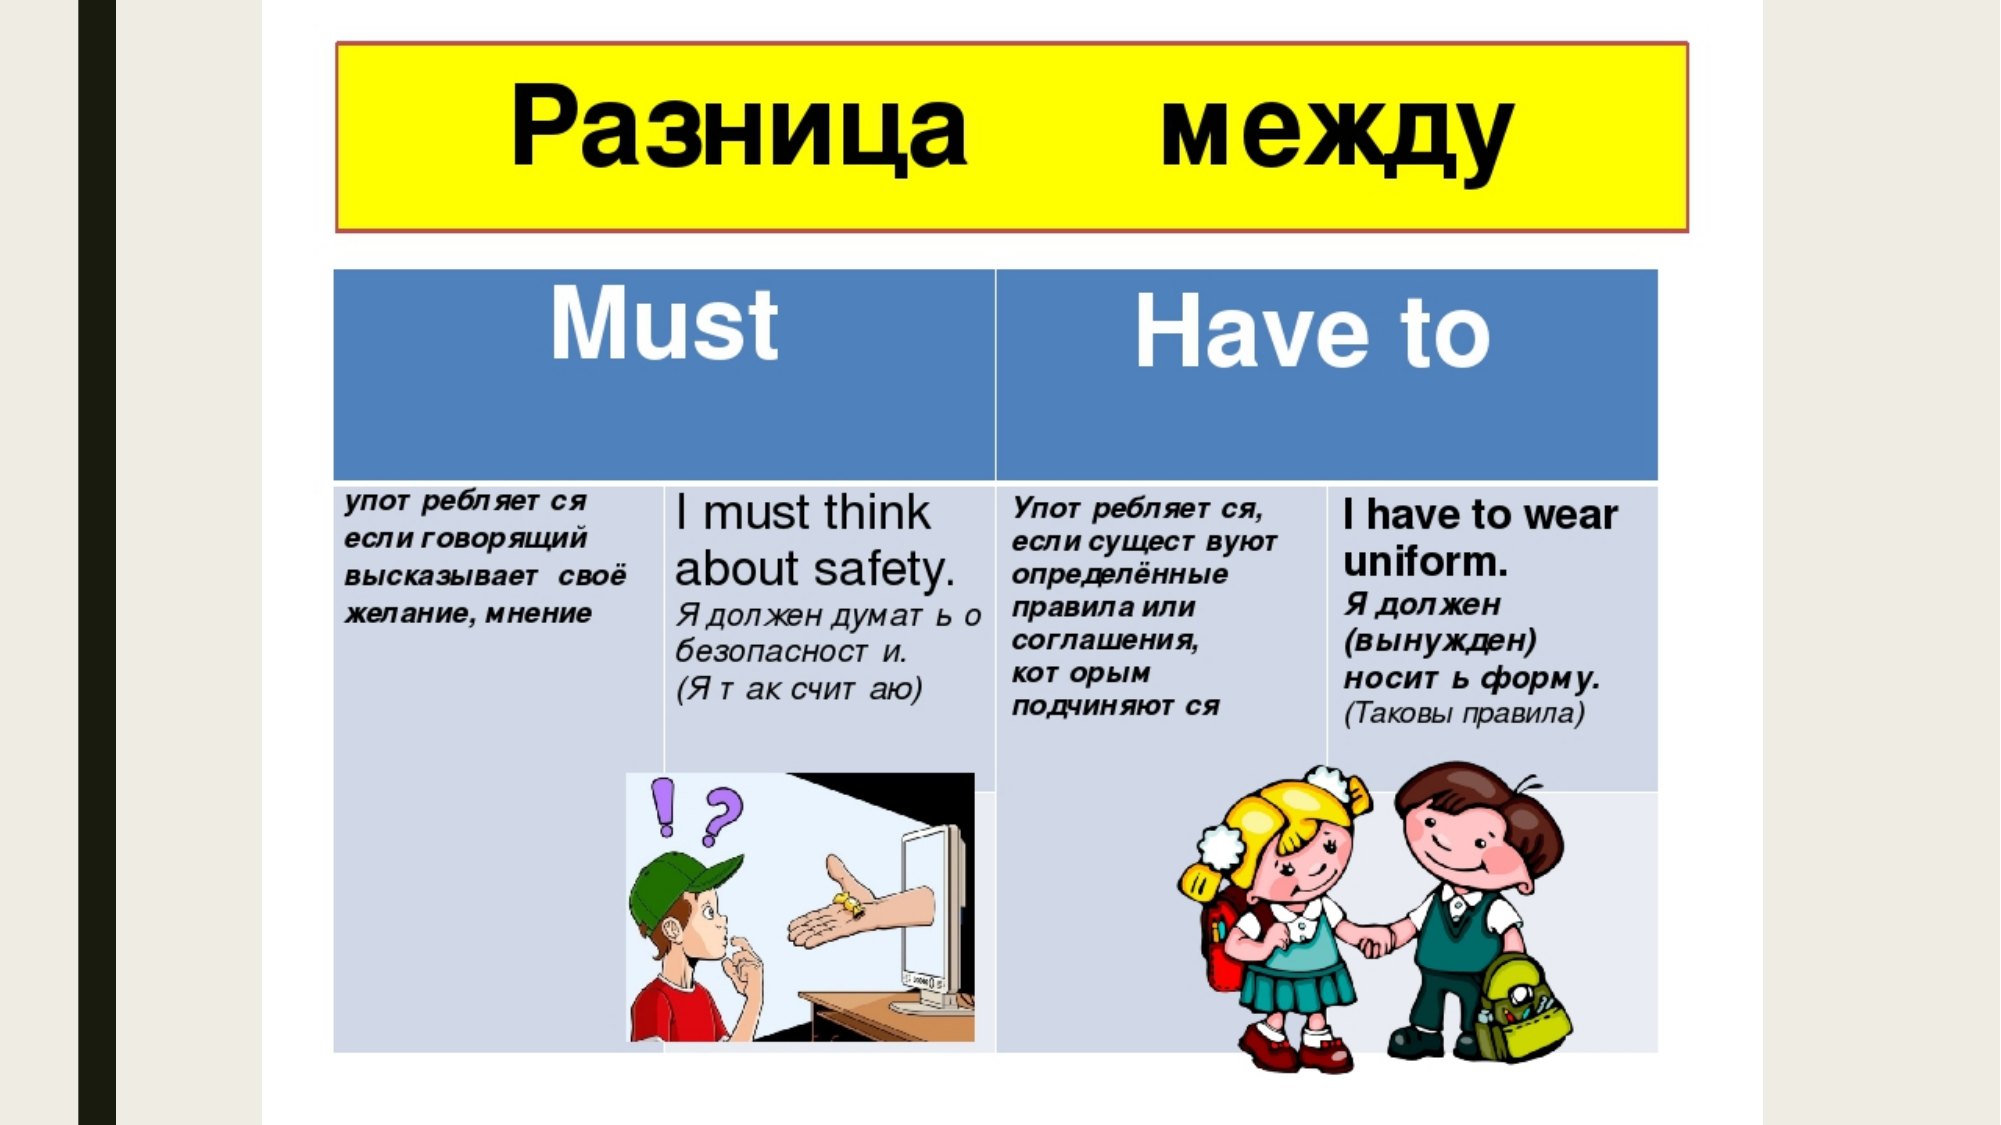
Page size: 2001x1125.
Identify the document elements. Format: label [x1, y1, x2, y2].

list [262, 0, 1763, 1125]
